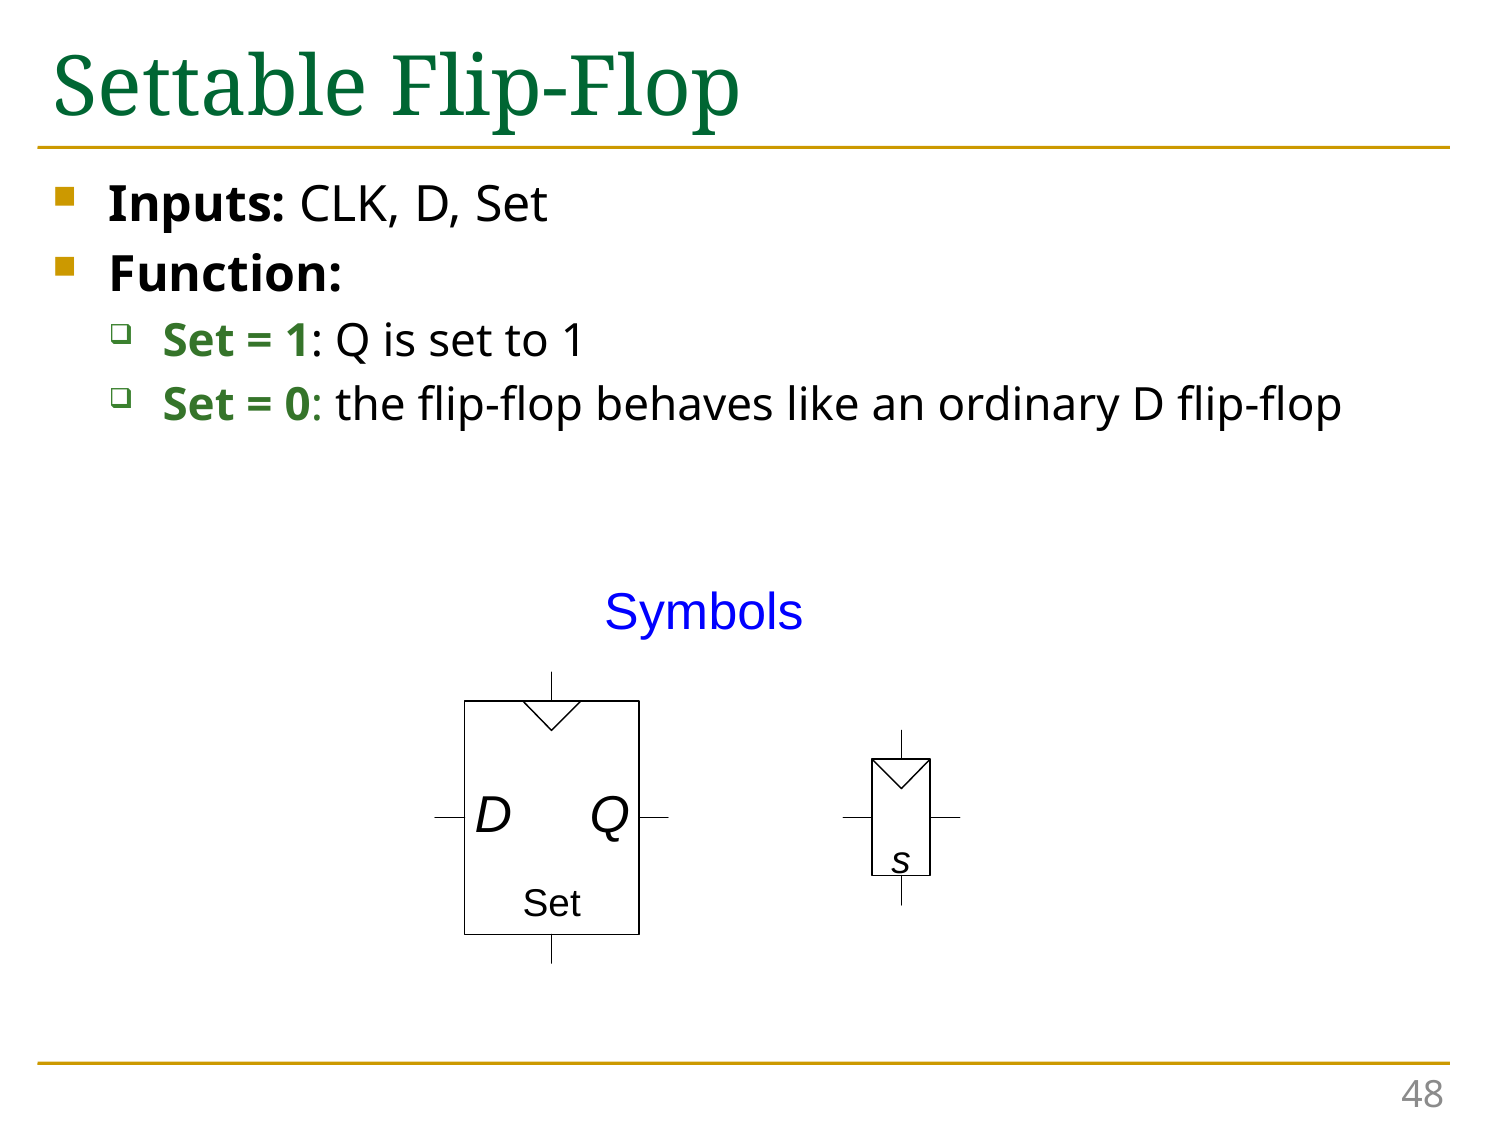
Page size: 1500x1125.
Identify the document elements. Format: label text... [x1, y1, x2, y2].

slide_number 48 [1121, 1066, 1460, 1125]
list Inputs: CLK, D, Set Function: Set = 1: Q is set to 1 Set = 0: the flip-flop behaves like an ordinary D flip-flop [37, 163, 1450, 1016]
title Settable Flip-Flop [37, 24, 1450, 163]
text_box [424, 512, 968, 972]
